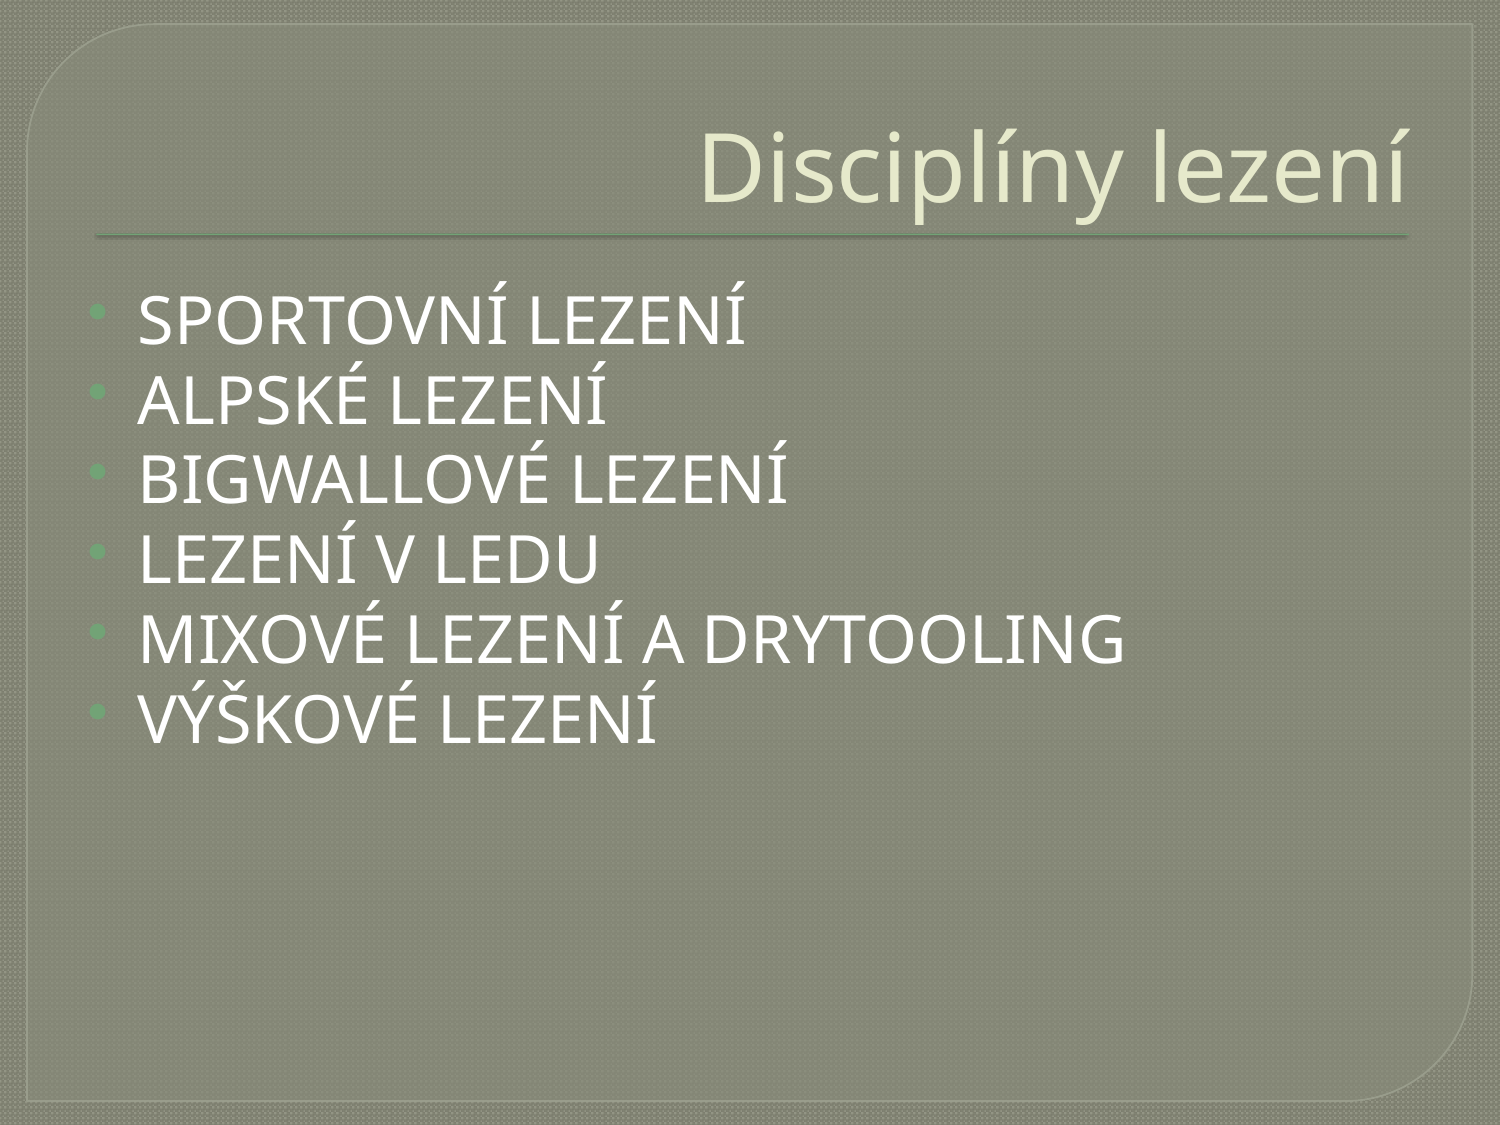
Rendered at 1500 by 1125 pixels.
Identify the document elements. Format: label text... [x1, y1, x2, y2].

title Disciplíny lezení [75, 41, 1425, 230]
list SPORTOVNÍ LEZENÍ ALPSKÉ LEZENÍ BIGWALLOVÉ LEZENÍ LEZENÍ V LEDU MIXOVÉ LEZENÍ A DRYTOOLING VÝŠKOVÉ LEZENÍ [75, 270, 1425, 1013]
